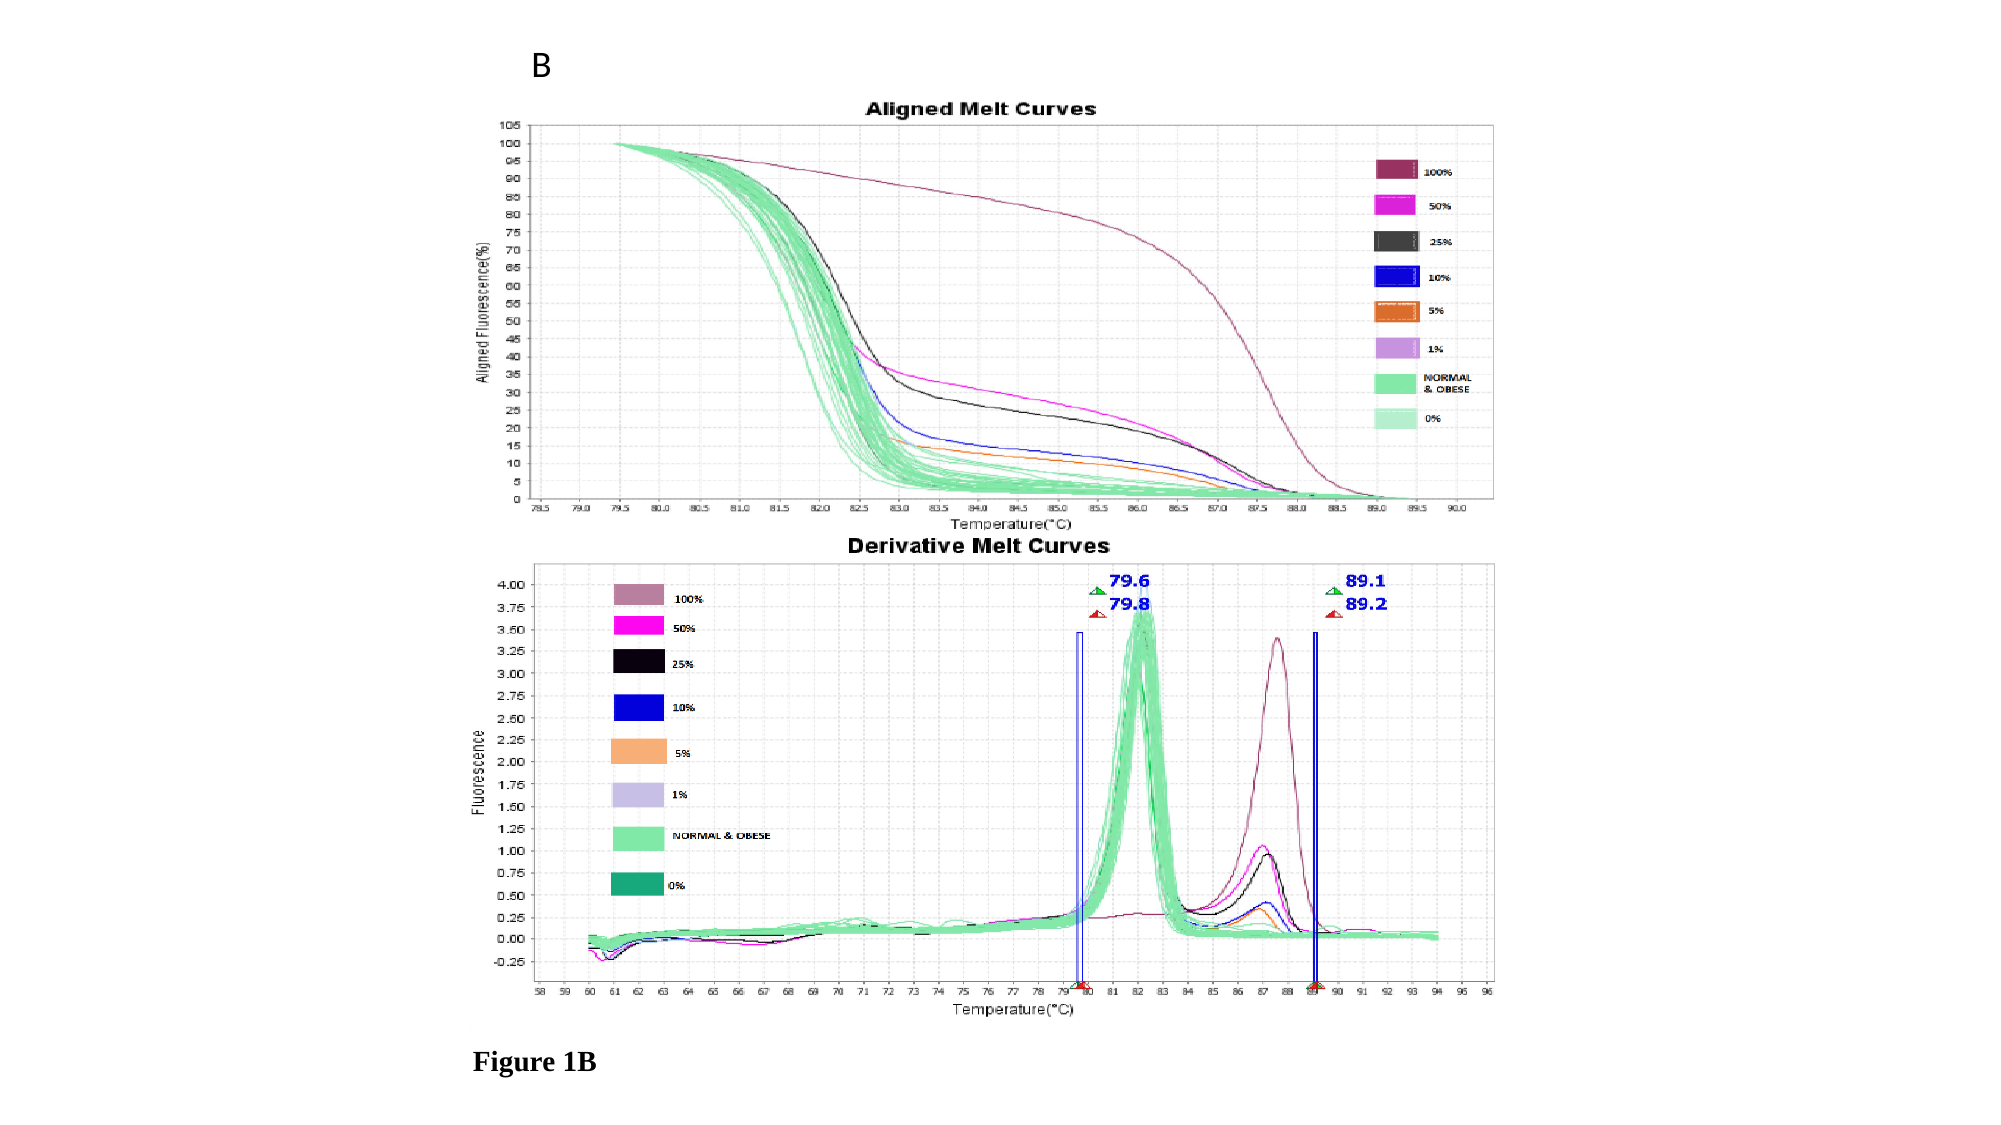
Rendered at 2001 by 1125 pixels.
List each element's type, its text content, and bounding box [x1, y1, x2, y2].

title Figure 1B [457, 897, 2000, 1125]
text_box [452, 26, 1538, 1034]
